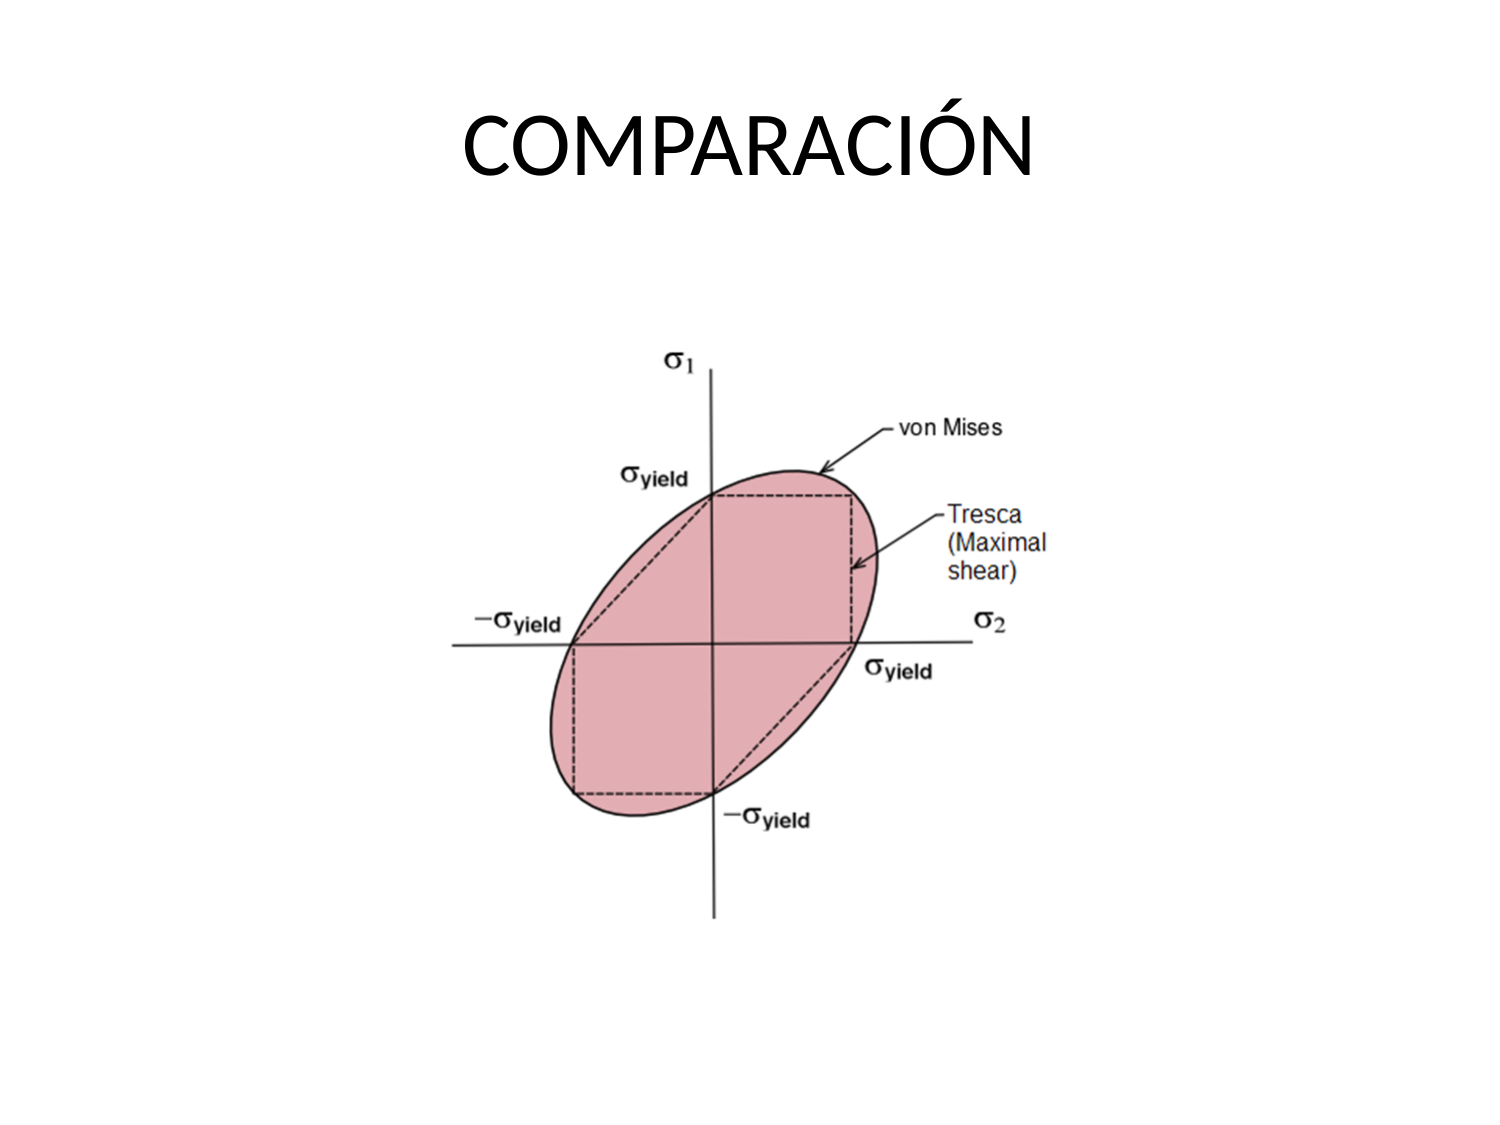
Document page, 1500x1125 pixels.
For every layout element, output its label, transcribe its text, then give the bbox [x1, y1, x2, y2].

title COMPARACIÓN [75, 45, 1425, 233]
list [445, 345, 1055, 922]
